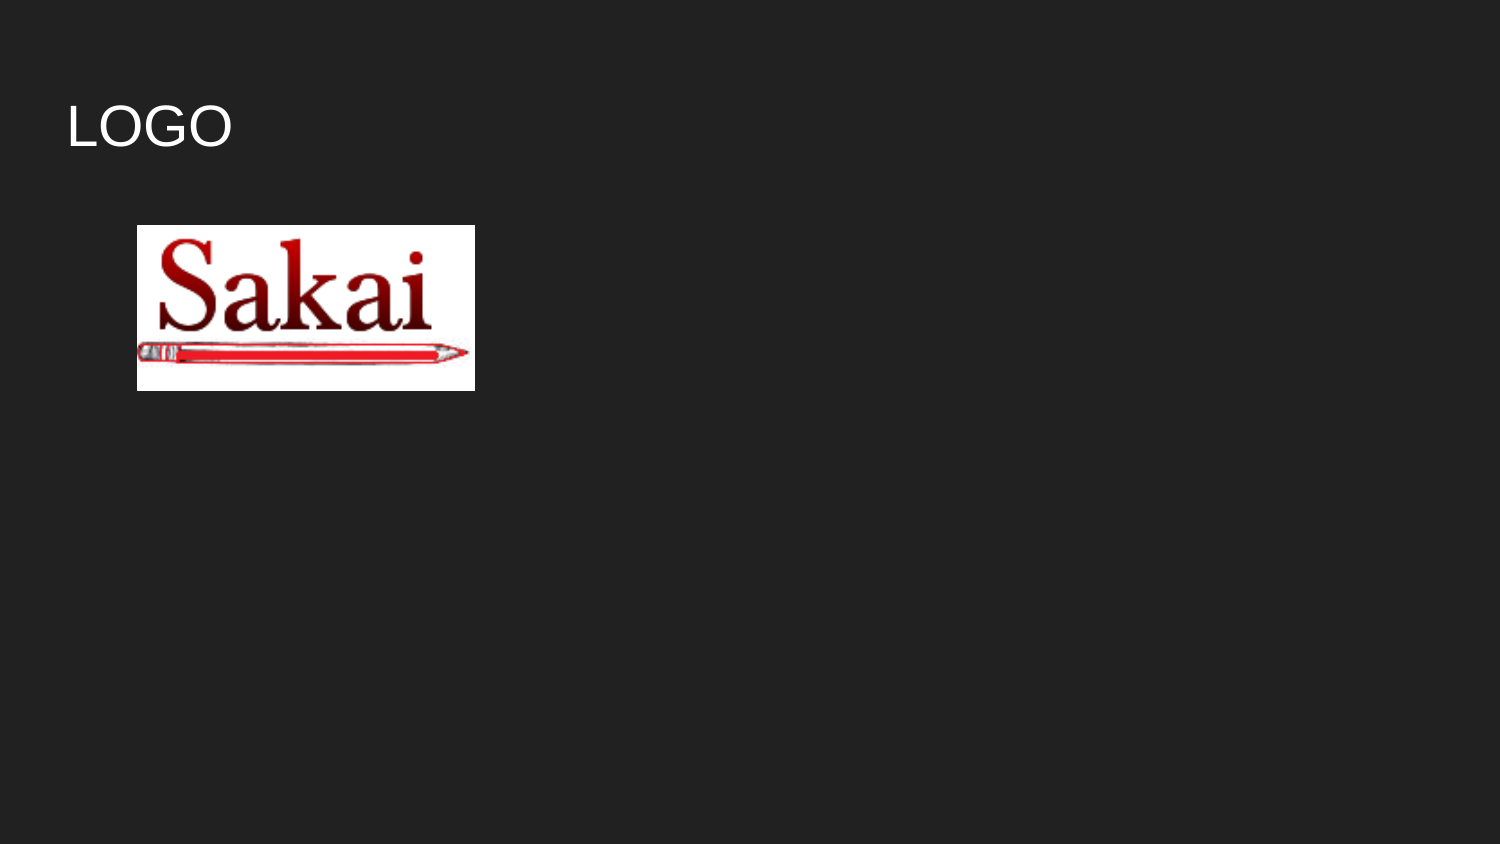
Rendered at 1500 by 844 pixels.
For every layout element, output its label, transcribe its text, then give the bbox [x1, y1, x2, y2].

picture [136, 225, 475, 392]
title LOGO [51, 72, 1449, 167]
